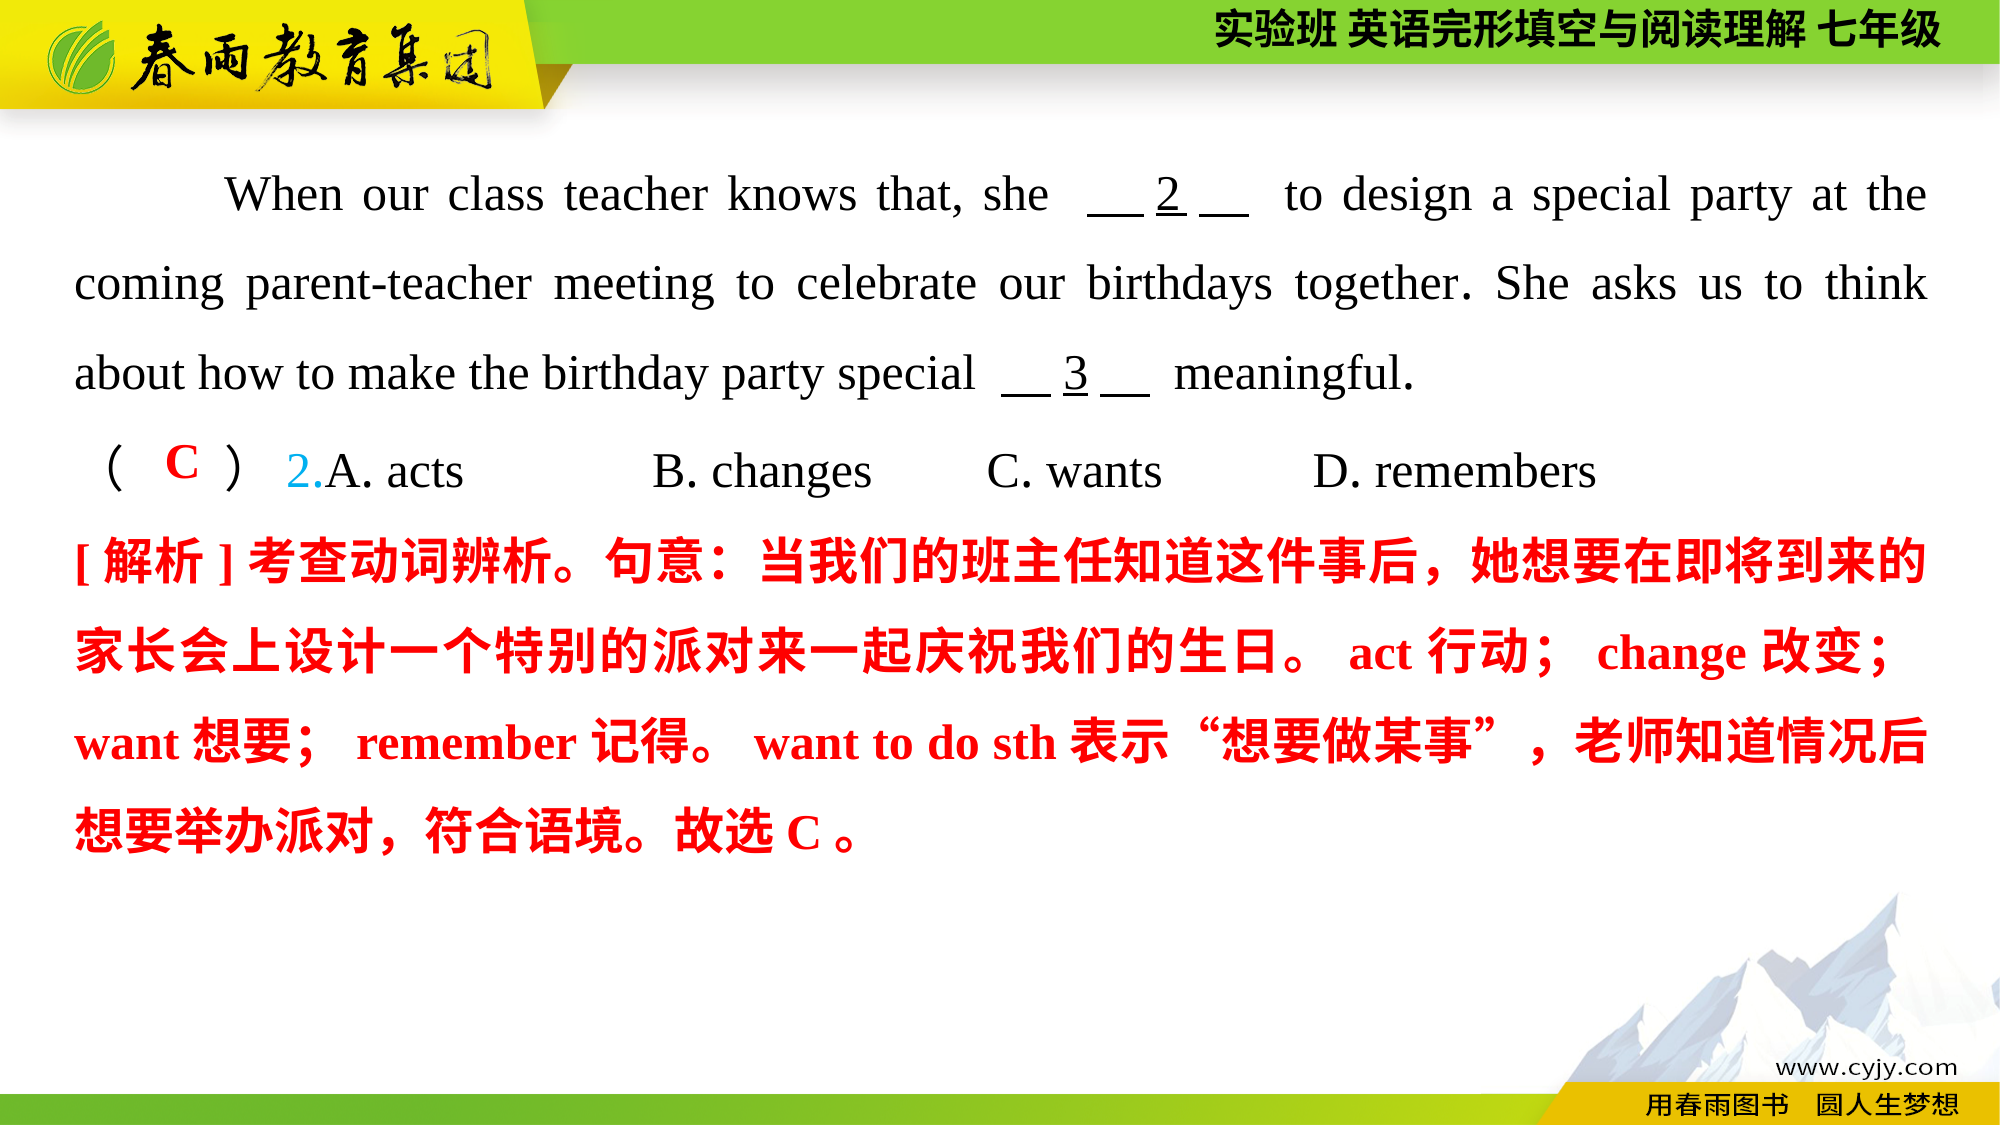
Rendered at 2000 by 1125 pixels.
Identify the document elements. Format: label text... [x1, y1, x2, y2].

text_box C [149, 420, 216, 496]
text_box [解析]考查动词辨析。句意：当我们的班主任知道这件事后，她想要在即将到来的家长会上设计一个特别的派对来一起庆祝我们的生日。act行动；change改变；want想要；remember记得。want to do sth表示“想要做某事”，老师知道情况后想要举办派对，符合语境。故选C。 [59, 492, 1944, 868]
picture [0, 0, 2000, 1125]
list When our class teacher knows that, she 2 to design a special party at the coming parent-teacher meeting to celebrate our birthdays together. She asks us to think about how to make the birthday party special 3 meaningful. [59, 122, 1944, 399]
text_box （ ）2.A. acts B. changes C. wants D. remembers [59, 400, 1944, 492]
